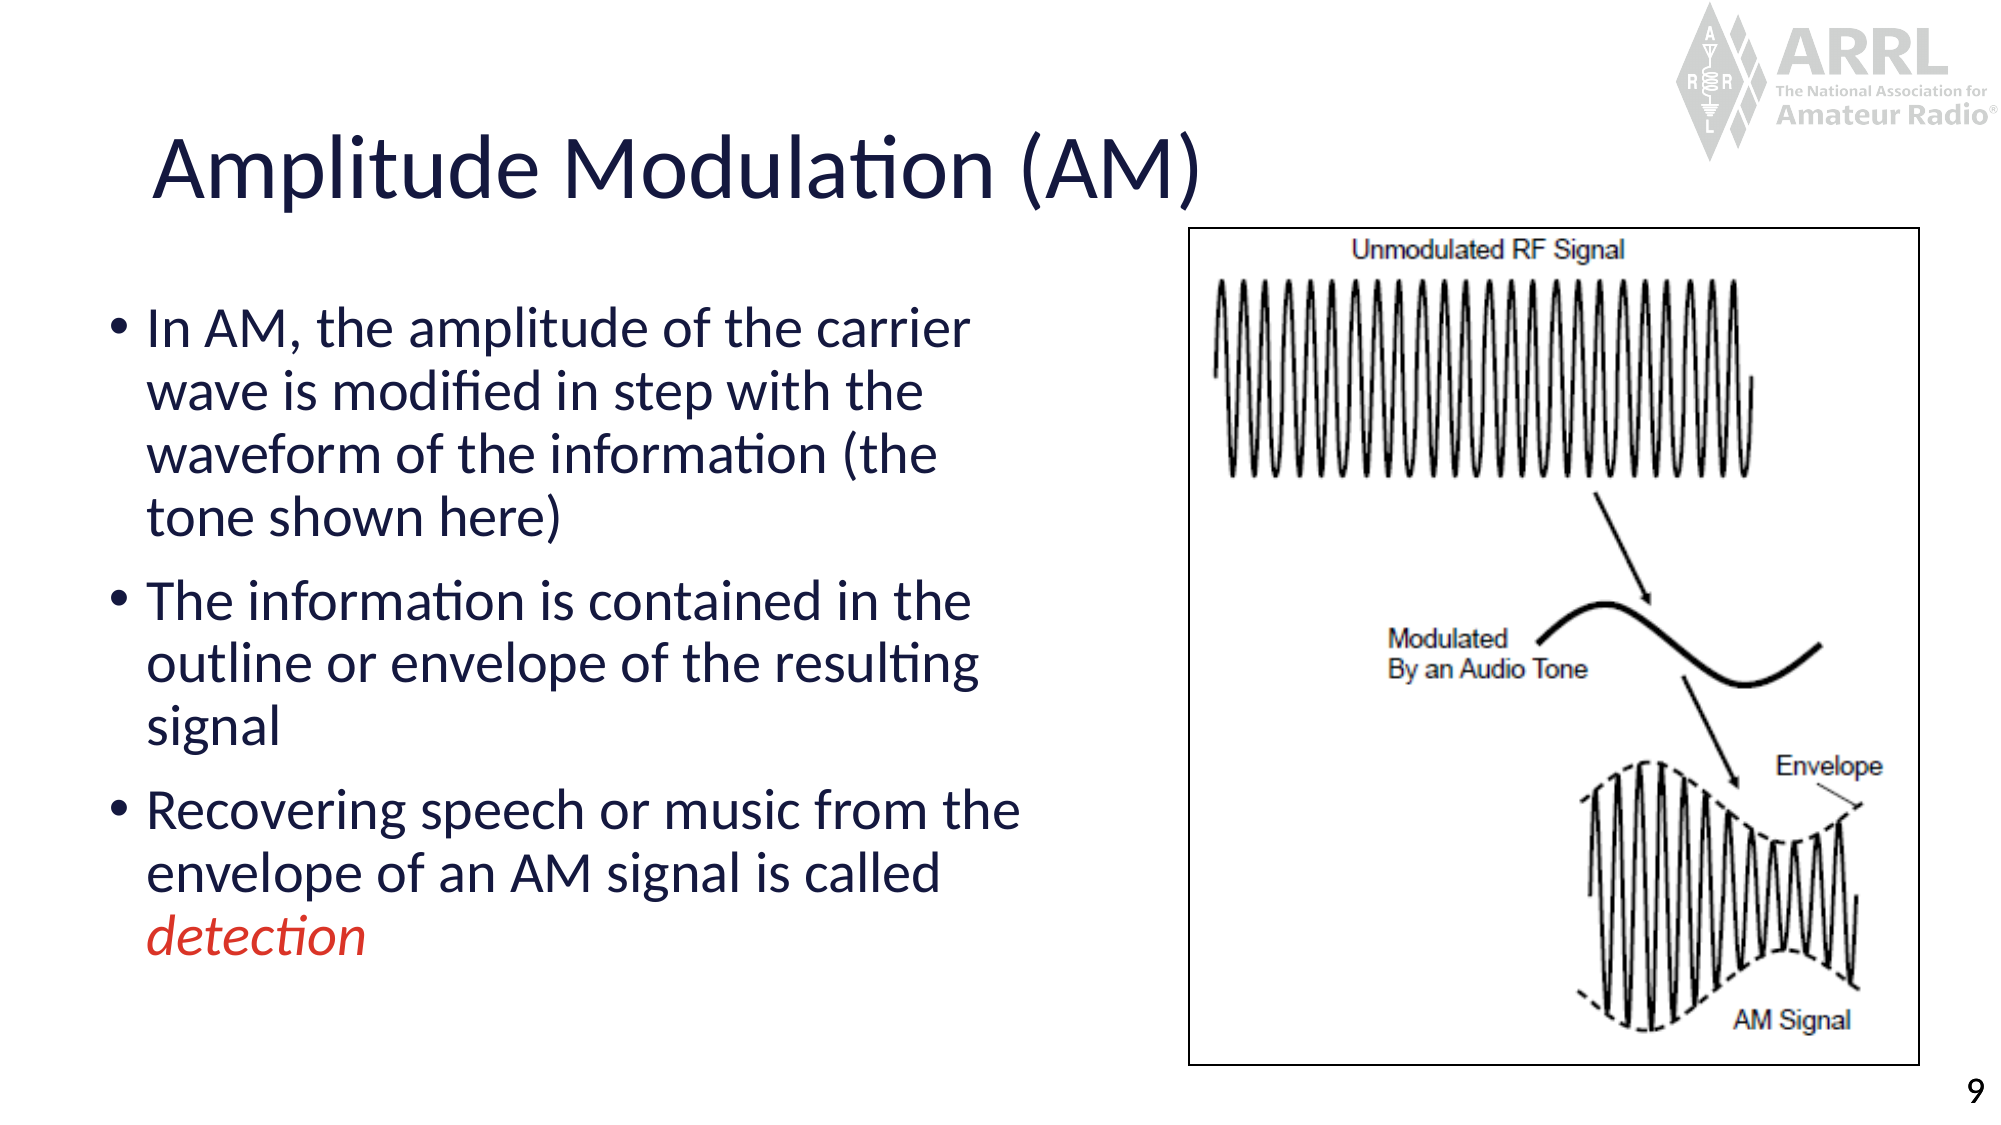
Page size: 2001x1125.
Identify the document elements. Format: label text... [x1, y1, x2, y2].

title Amplitude Modulation (AM) [137, 59, 1863, 278]
picture [1674, 0, 2000, 164]
list In AM, the amplitude of the carrier wave is modified in step with the waveform of the information (the tone shown here) The information is contained in the outline or envelope of the resulting signal Recovering speech or music from the envelope of an AM signal is called detection [94, 289, 1072, 1093]
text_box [1188, 227, 1955, 1065]
